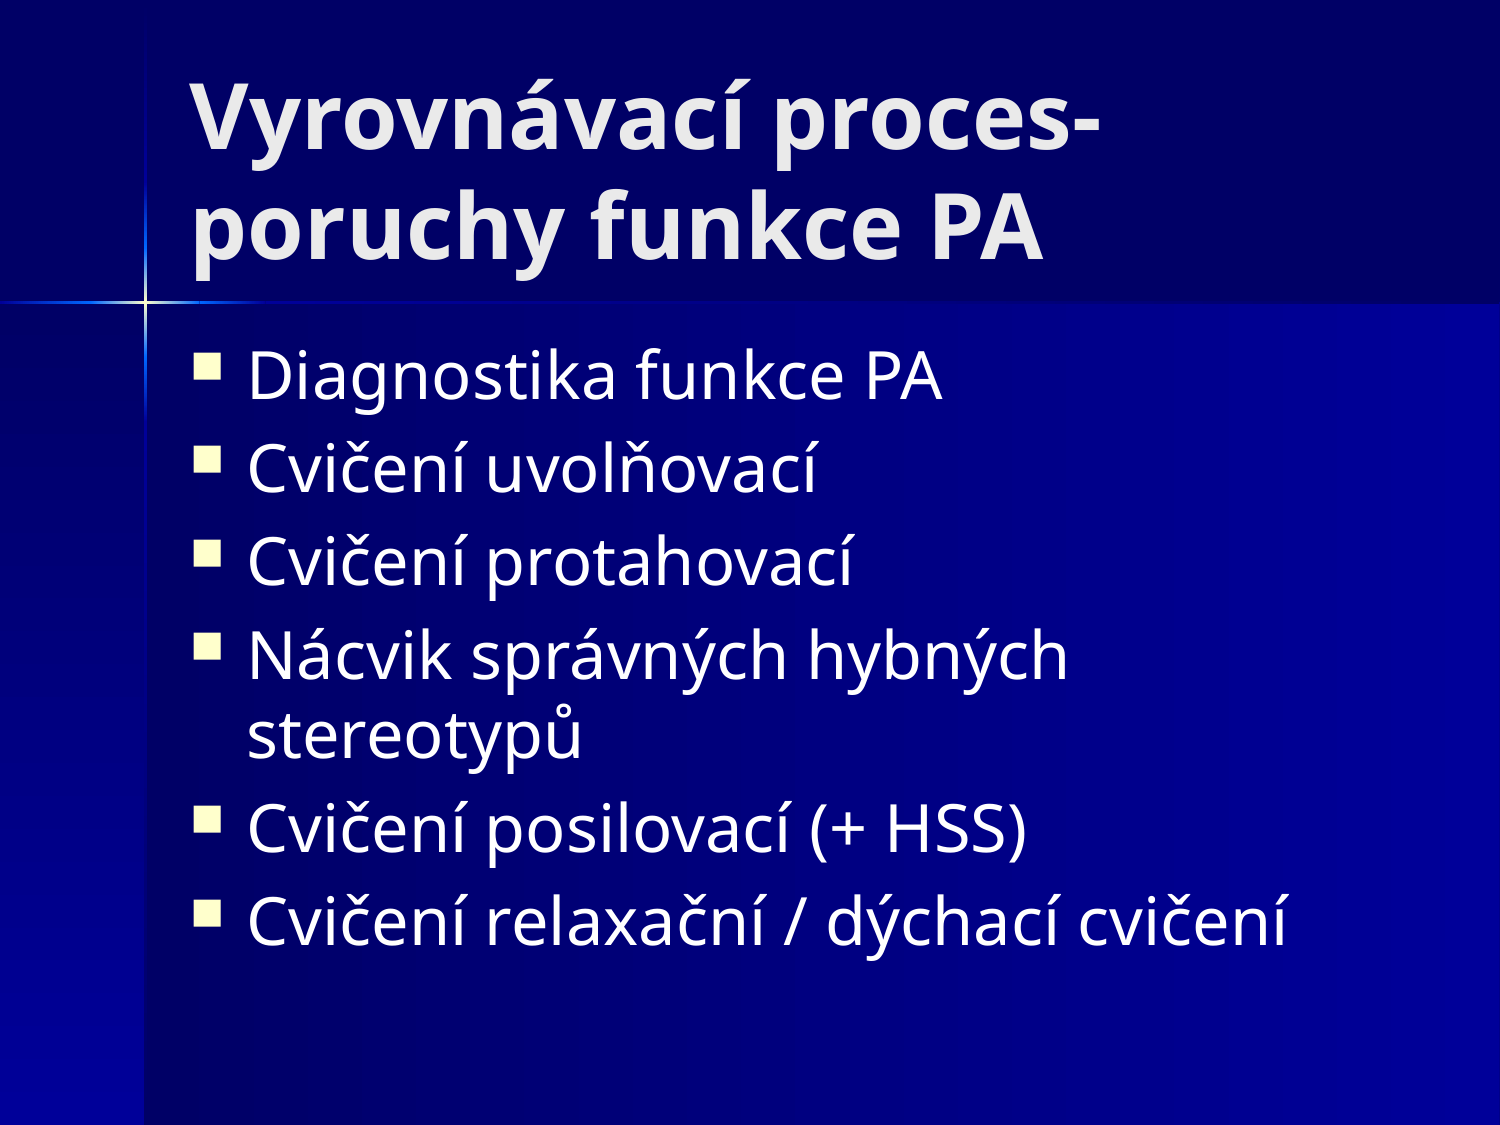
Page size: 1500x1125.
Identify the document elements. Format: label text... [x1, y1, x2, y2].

title Vyrovnávací proces- poruchy funkce PA [174, 49, 1413, 286]
list Diagnostika funkce PA Cvičení uvolňovací Cvičení protahovací Nácvik správných hybných stereotypů Cvičení posilovací (+ HSS) Cvičení relaxační / dýchací cvičení [174, 324, 1413, 1001]
